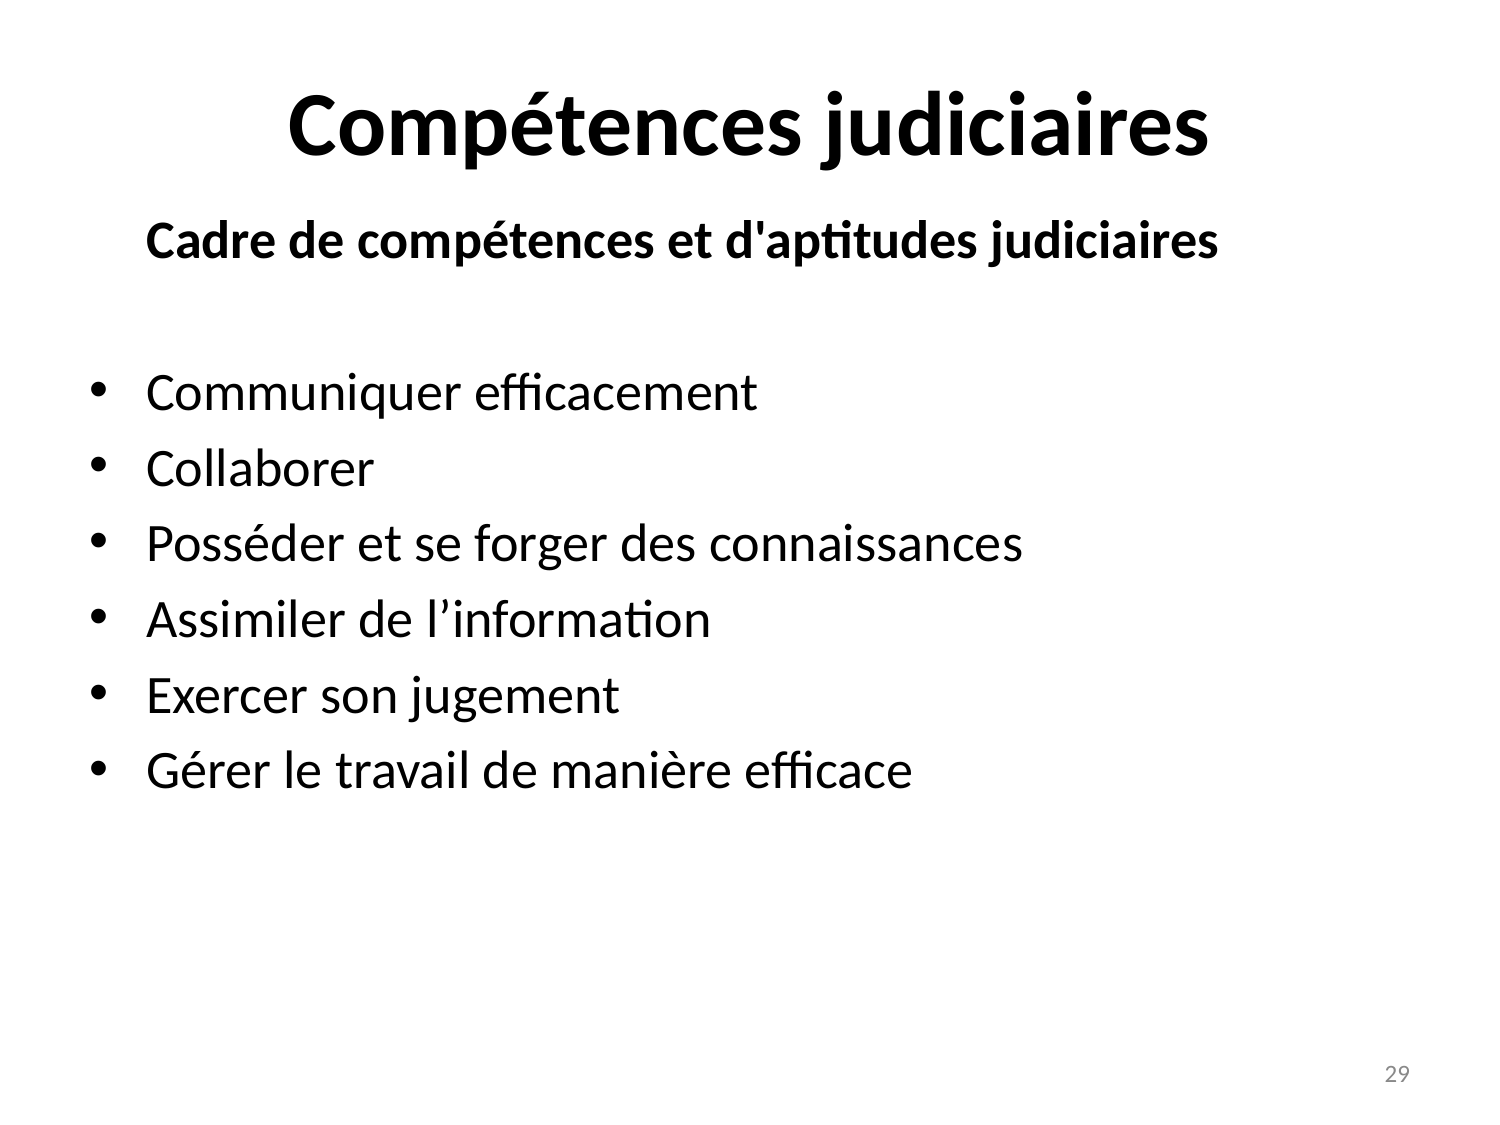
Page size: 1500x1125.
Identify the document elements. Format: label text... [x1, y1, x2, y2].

title Compétences judiciaires [75, 24, 1425, 213]
text_box Cadre de compétences et d'aptitudes judiciaires Communiquer efficacement Collaborer Posséder et se forger des connaissances Assimiler de l’information Exercer son jugement Gérer le travail de manière efficace [74, 197, 1317, 1073]
slide_number 29 [1074, 1042, 1425, 1103]
